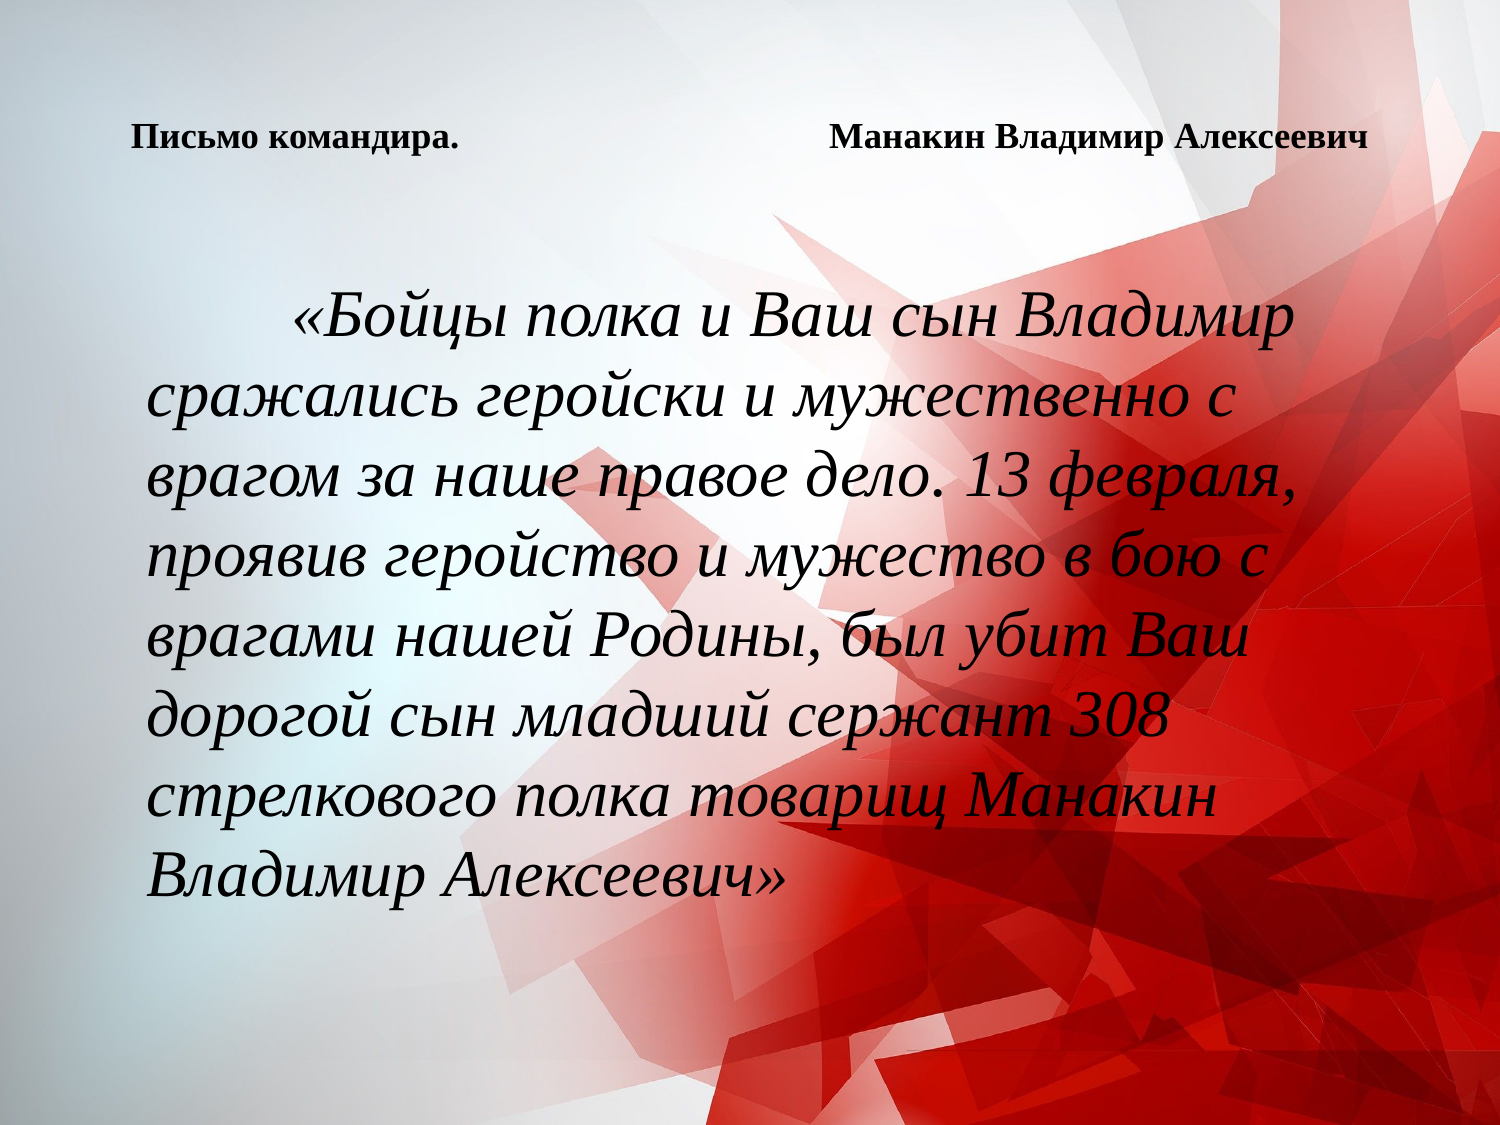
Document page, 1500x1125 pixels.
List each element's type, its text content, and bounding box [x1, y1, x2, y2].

picture [0, 0, 1500, 1125]
title Письмо командира. Манакин Владимир Алексеевич [75, 45, 1425, 233]
list «Бойцы полка и Ваш сын Владимир сражались геройски и мужественно с врагом за наше правое дело. 13 февраля, проявив геройство и мужество в бою с врагами нашей Родины, был убит Ваш дорогой сын младший сержант 308 стрелкового полка товарищ Манакин Владимир Алексеевич» [75, 262, 1425, 1005]
